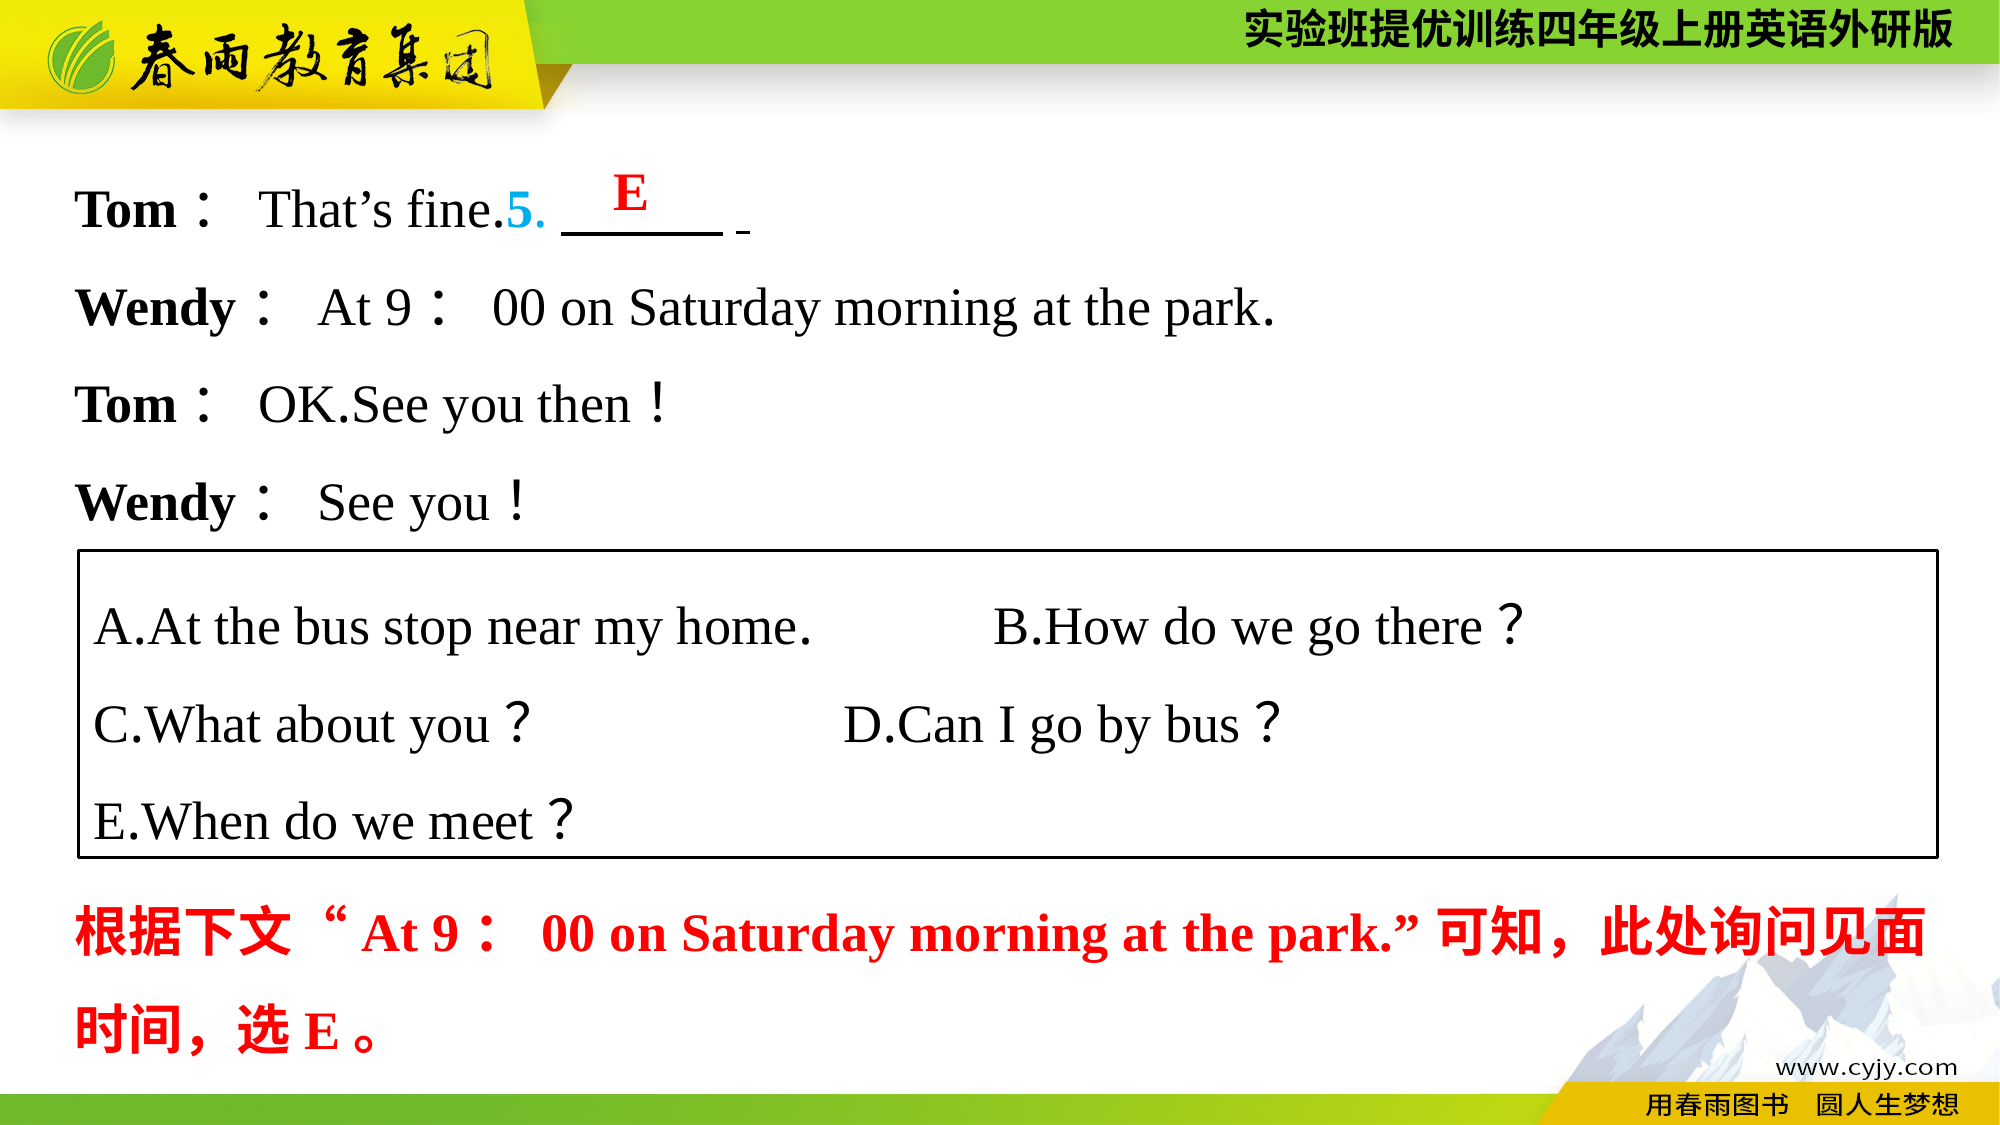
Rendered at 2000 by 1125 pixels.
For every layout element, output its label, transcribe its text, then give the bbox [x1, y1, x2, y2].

text_box E [598, 148, 665, 229]
picture [0, 0, 2000, 1125]
text_box A.At the bus stop near my home. B.How do we go there？ C.What about you？ D.Can I go by bus？ E.When do we meet？ [78, 550, 1938, 857]
text_box 根据下文“At 9：00 on Saturday morning at the park.”可知，此处询问见面时间，选E。 [59, 857, 1944, 1068]
list Tom：That’s fine.5. . Wendy：At 9：00 on Saturday morning at the park. Tom：OK.See you then！ Wendy：See you！ [59, 133, 1944, 531]
